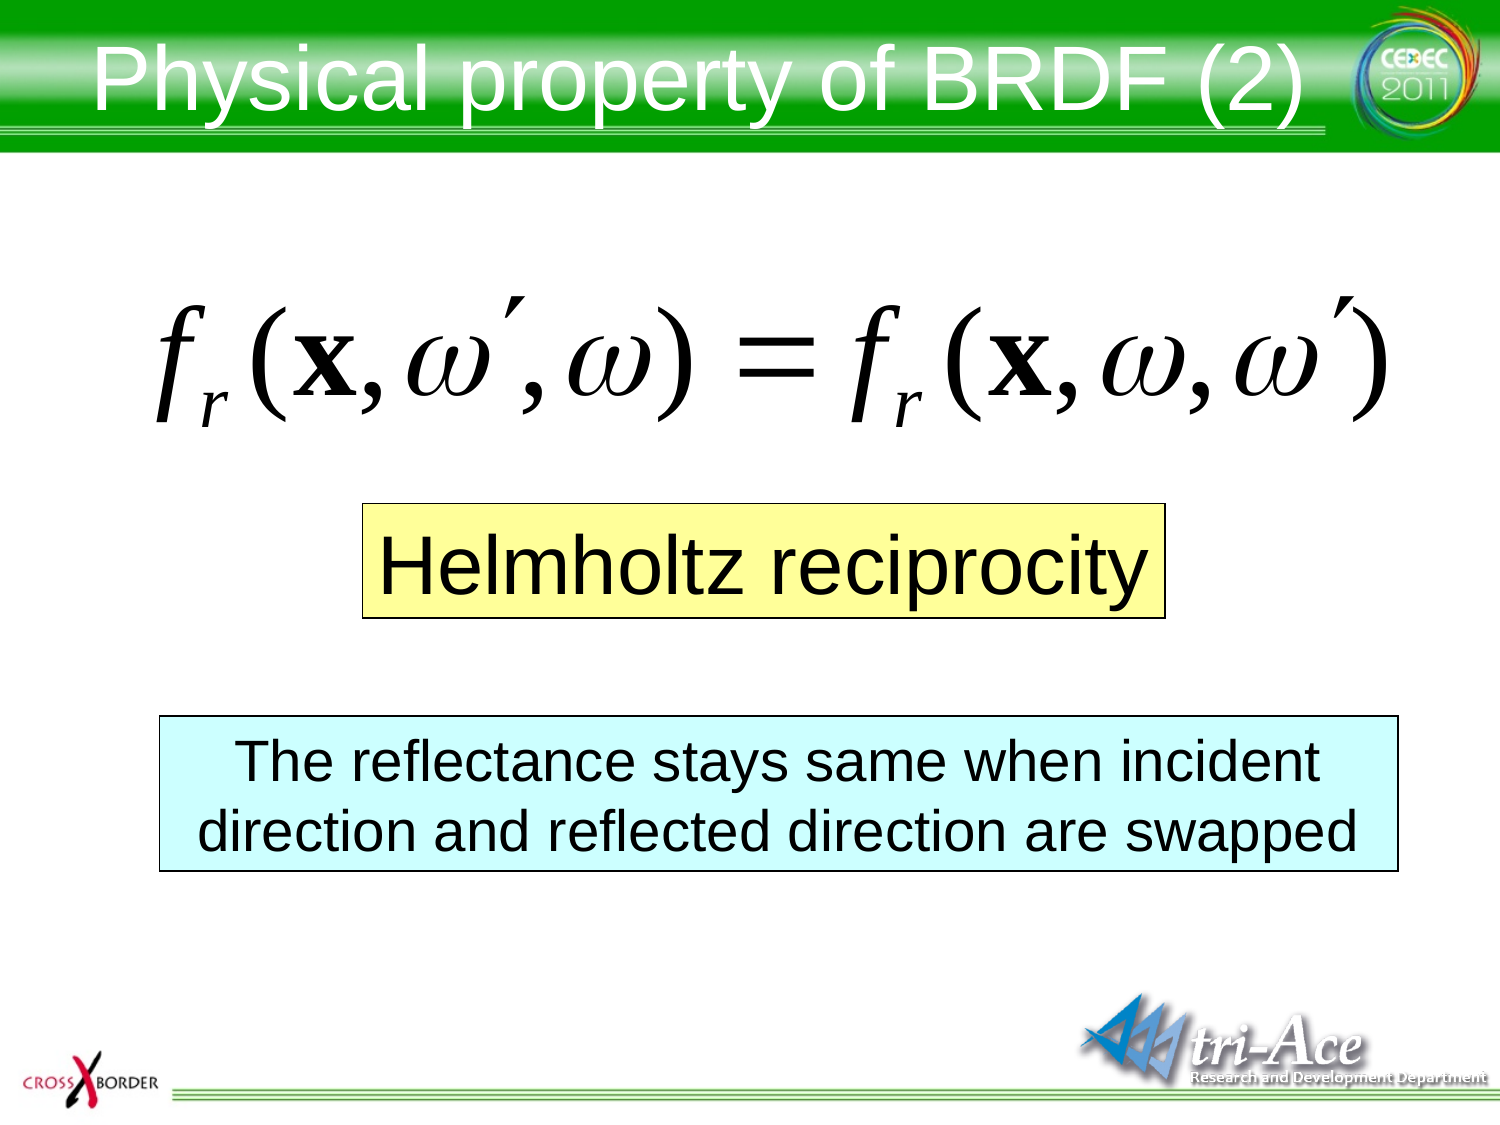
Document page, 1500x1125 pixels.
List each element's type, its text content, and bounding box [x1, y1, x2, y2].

text_box The reflectance stays same when incident direction and reflected direction are swapped [159, 716, 1398, 871]
picture [0, 987, 1500, 1125]
title Physical property of BRDF (2) [74, 7, 1426, 140]
picture [0, 0, 1500, 155]
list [111, 267, 1412, 449]
text_box Helmholtz reciprocity [362, 503, 1165, 619]
